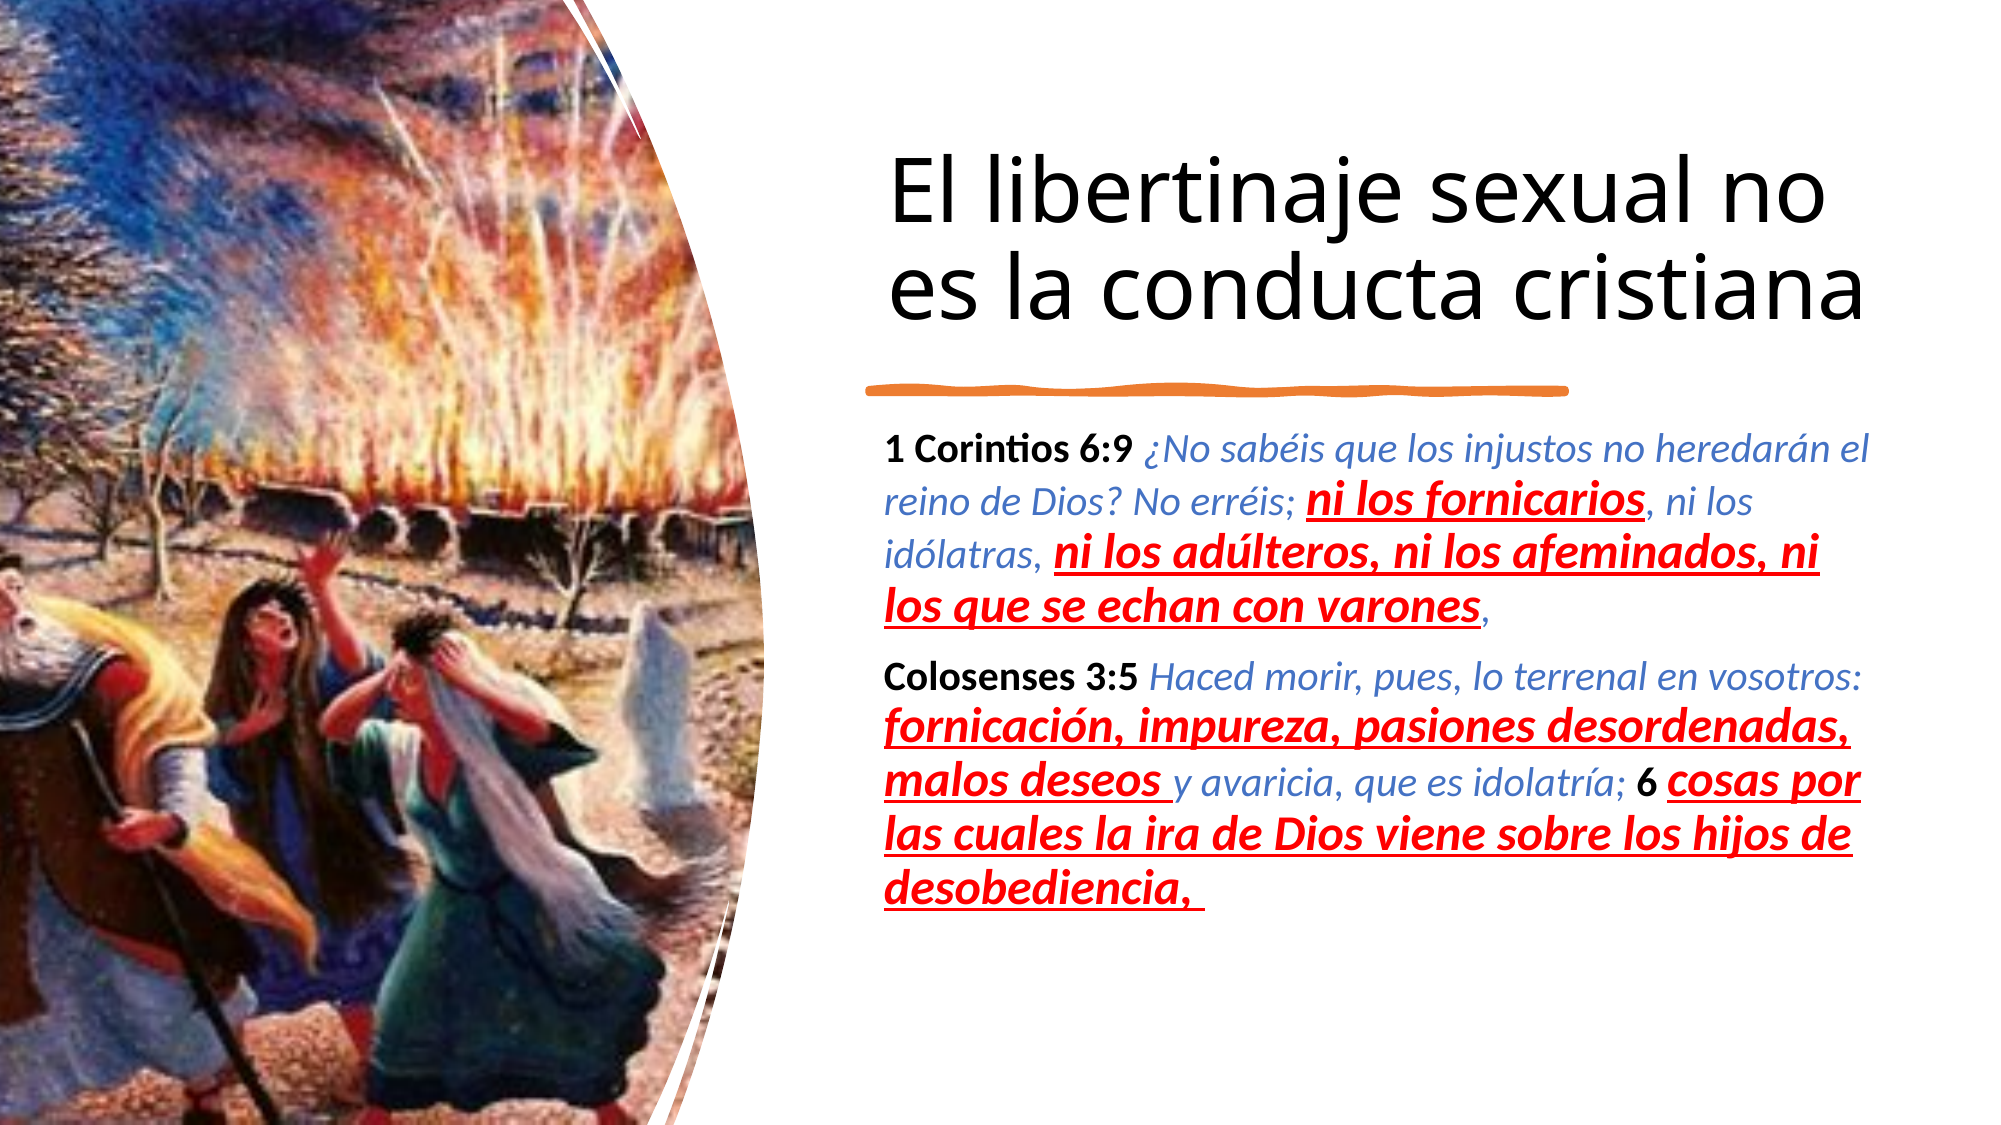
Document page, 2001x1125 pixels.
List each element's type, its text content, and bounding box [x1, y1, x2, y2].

title El libertinaje sexual no es la conducta cristiana [872, 53, 1898, 347]
text_box [867, 385, 1567, 396]
picture [0, 0, 764, 1125]
text_box [764, 0, 2000, 1125]
list 1 Corintios 6:9 ​¿No sabéis que los injustos no heredarán el reino de Dios? No erréis; ni los fornicarios, ni los idólatras, ni los adúlteros, ni los afeminados, ni los que se echan con varones, Colosenses 3:5 Haced morir, pues, lo terrenal en vosotros: fornicación, impureza, pasiones desordenadas, malos deseos y avaricia, que es idolatría; 6 cosas por las cuales la ira de Dios viene sobre los hijos de desobediencia, [869, 419, 1895, 1046]
